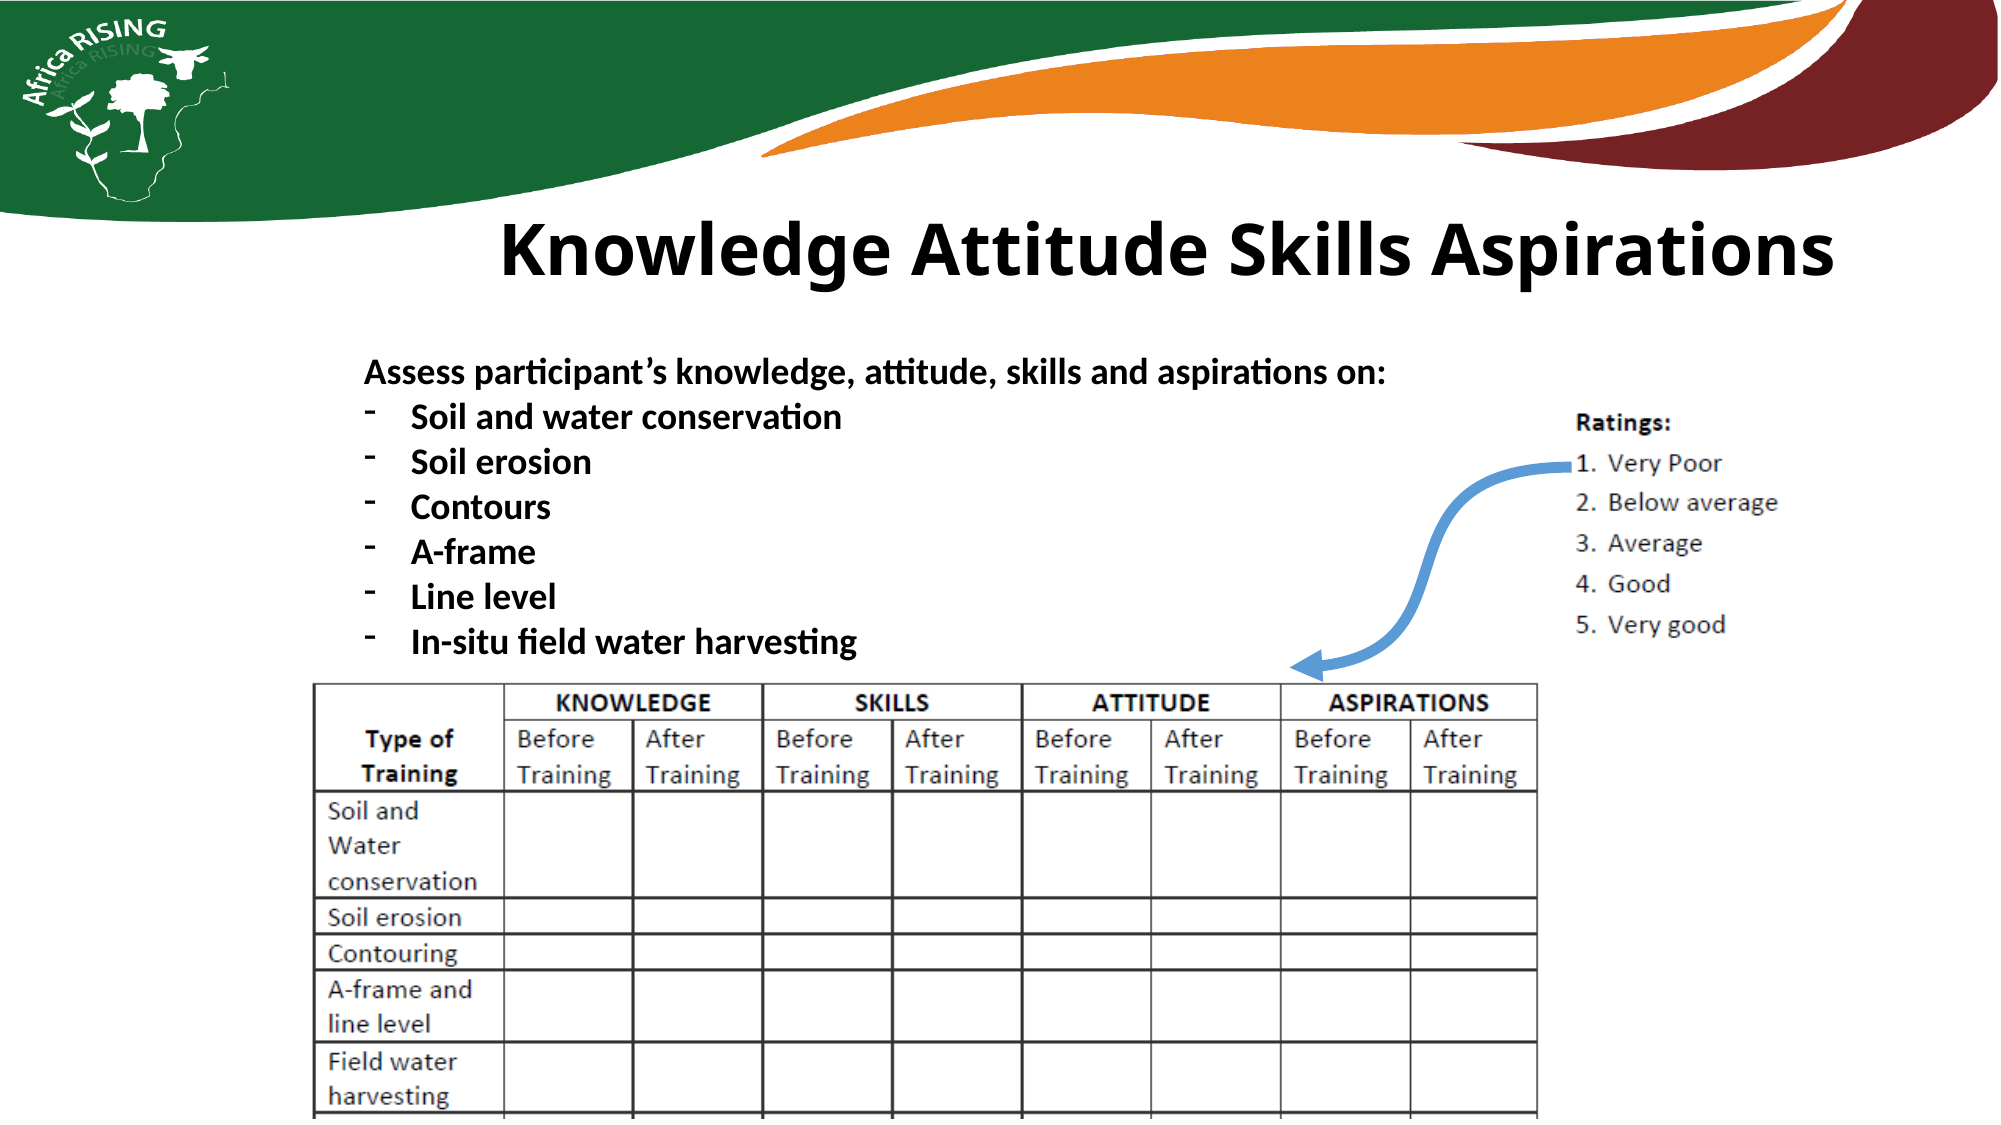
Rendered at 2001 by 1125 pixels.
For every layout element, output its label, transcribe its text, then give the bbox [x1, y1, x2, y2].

picture [0, 0, 1998, 222]
picture [301, 674, 1546, 1119]
text_box Assess participant’s knowledge, attitude, skills and aspirations on: Soil and water conservation Soil erosion Contours A-frame Line level In-situ field water harvesting [349, 339, 1404, 670]
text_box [1289, 467, 1572, 668]
picture [1533, 384, 1841, 671]
list Knowledge Attitude Skills Aspirations [152, 205, 1853, 344]
